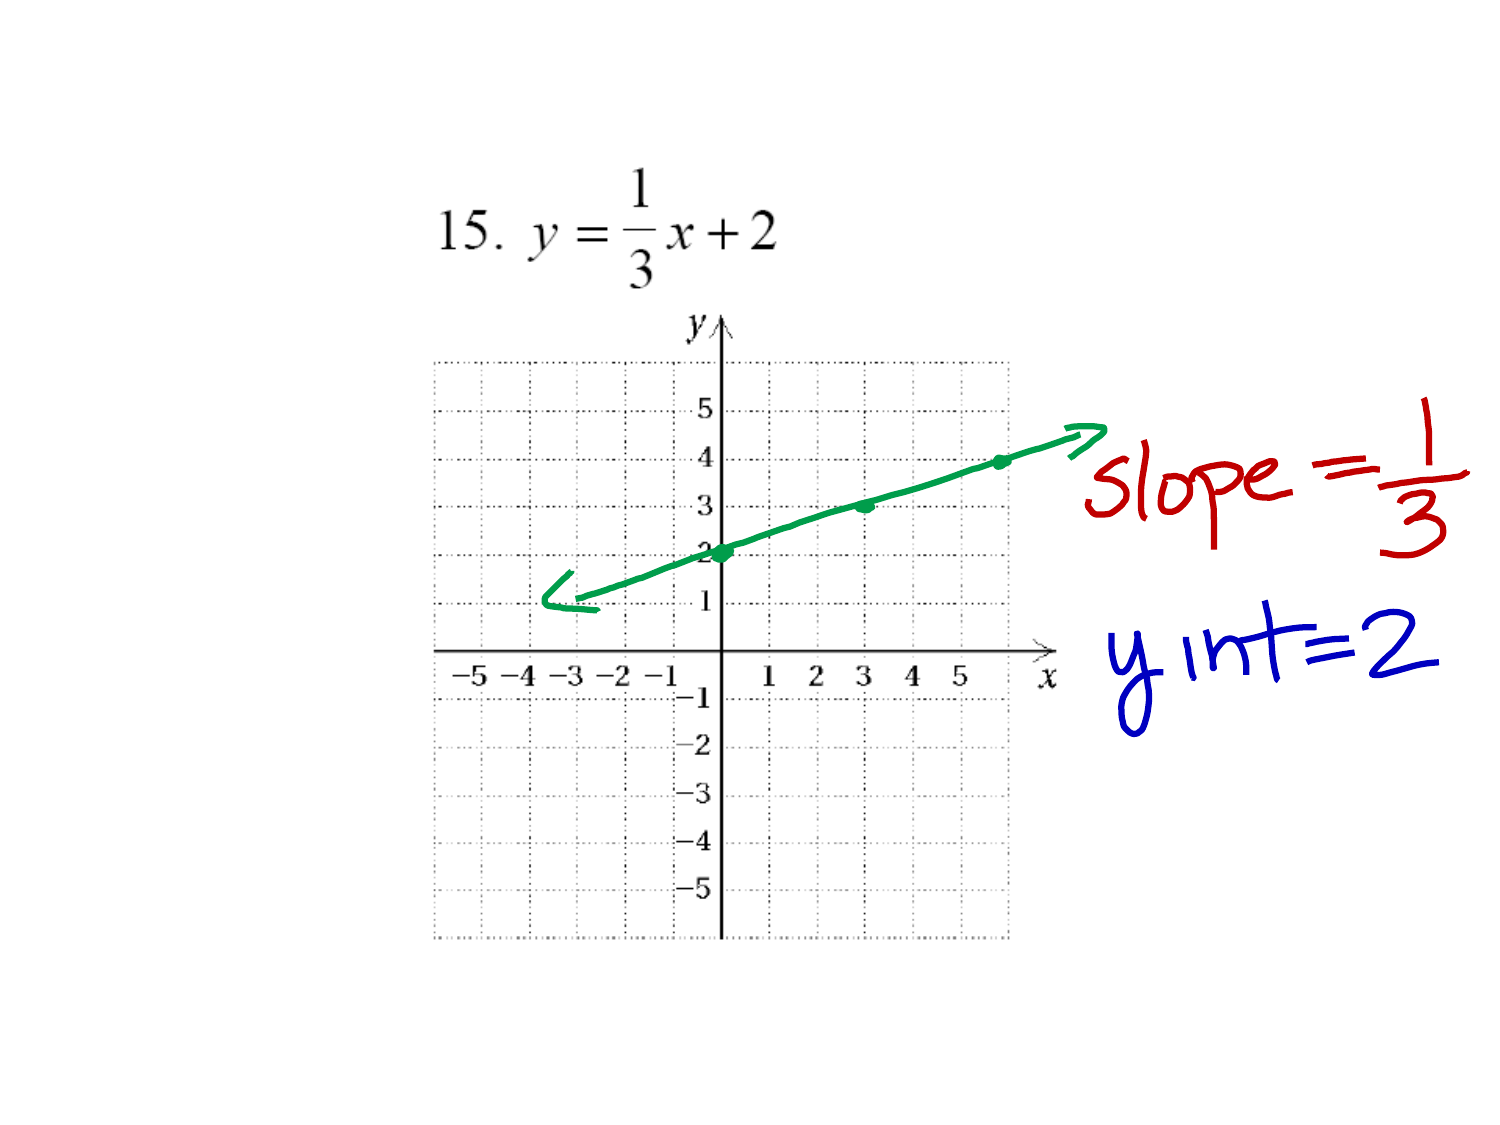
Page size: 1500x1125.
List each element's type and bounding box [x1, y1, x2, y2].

text_box [1159, 475, 1191, 513]
text_box [1270, 636, 1280, 682]
text_box [1204, 629, 1248, 675]
text_box [1263, 600, 1272, 632]
text_box [1110, 632, 1164, 735]
text_box [1379, 491, 1444, 557]
text_box [1239, 626, 1317, 642]
text_box [1305, 637, 1349, 645]
text_box [1190, 463, 1242, 493]
picture [431, 154, 1069, 971]
text_box [1201, 486, 1215, 550]
text_box [1422, 397, 1430, 466]
text_box [1140, 439, 1147, 520]
text_box [1073, 425, 1106, 457]
text_box [1325, 468, 1381, 478]
text_box [1312, 457, 1366, 467]
text_box [1243, 460, 1293, 499]
text_box [1378, 470, 1468, 489]
text_box [1364, 611, 1440, 676]
text_box [1306, 651, 1355, 663]
text_box [1185, 636, 1195, 679]
text_box [1087, 457, 1129, 516]
